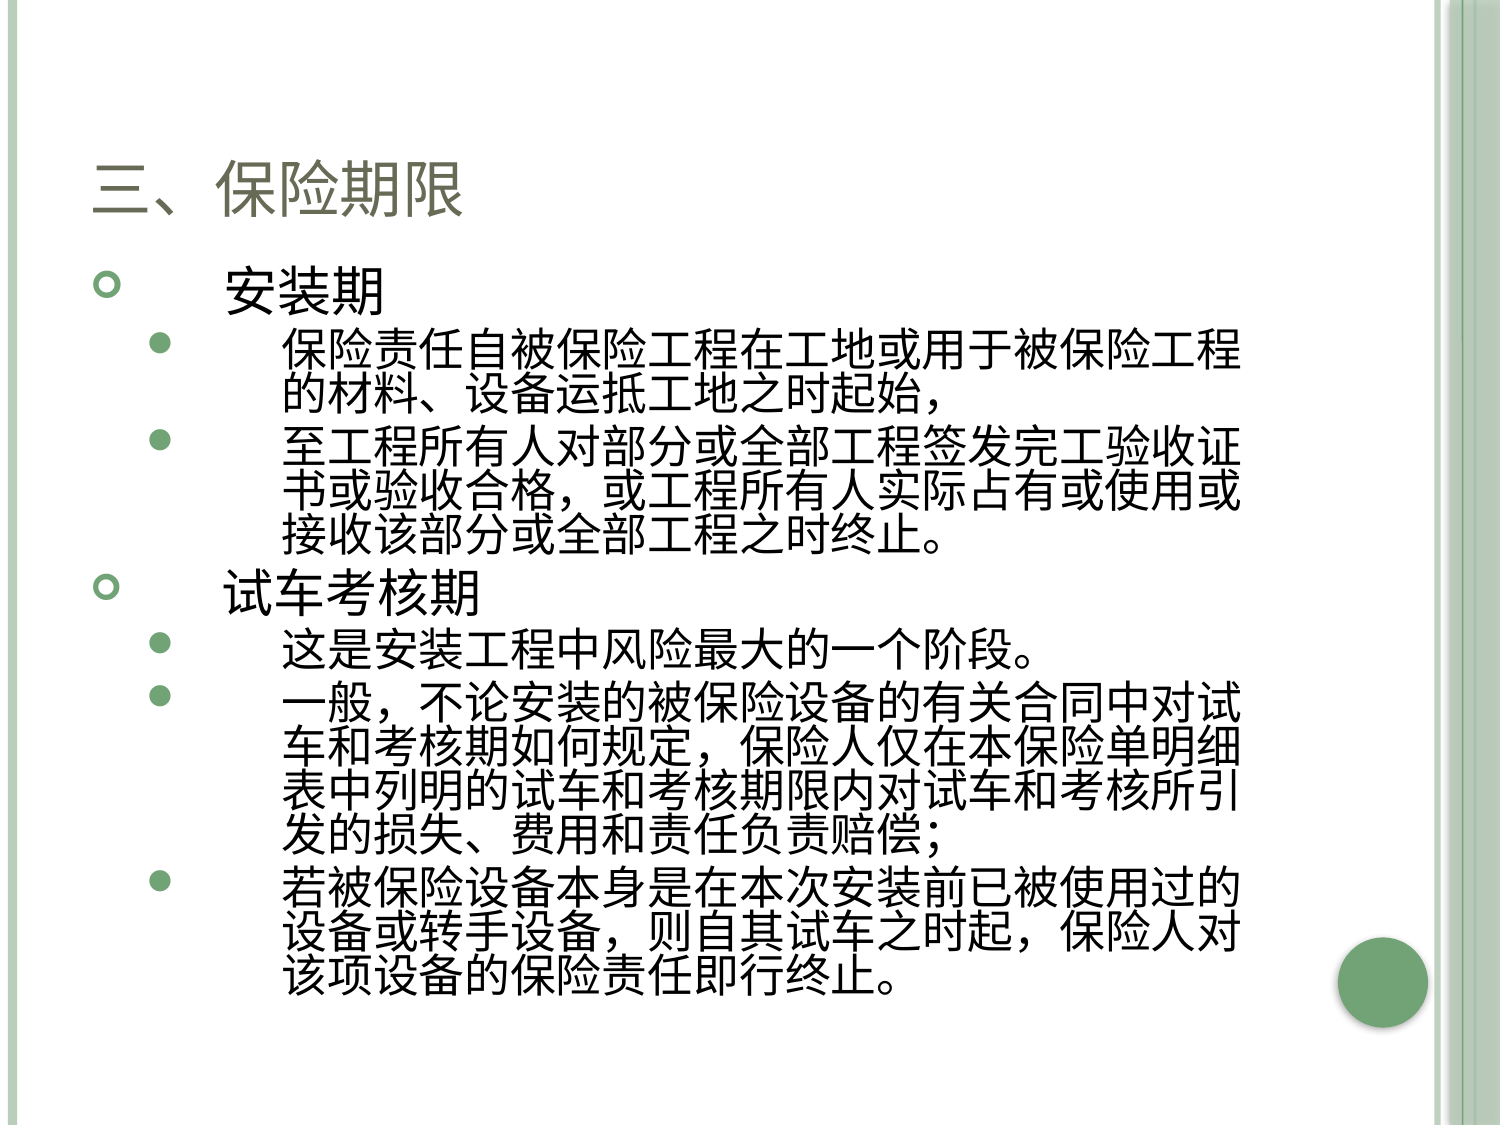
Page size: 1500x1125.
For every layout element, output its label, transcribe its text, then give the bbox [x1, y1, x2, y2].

list 安装期 保险责任自被保险工程在工地或用于被保险工程的材料、设备运抵工地之时起始， 至工程所有人对部分或全部工程签发完工验收证书或验收合格，或工程所有人实际占有或使用或接收该部分或全部工程之时终止。 试车考核期 这是安装工程中风险最大的一个阶段。 一般，不论安装的被保险设备的有关合同中对试车和考核期如何规定，保险人仅在本保险单明细表中列明的试车和考核期限内对试车和考核所引发的损失、费用和责任负责赔偿； 若被保险设备本身是在本次安装前已被使用过的设备或转手设备，则自其试车之时起，保险人对该项设备的保险责任即行终止。 [74, 262, 1301, 1063]
title 三、保险期限 [75, 45, 1300, 233]
